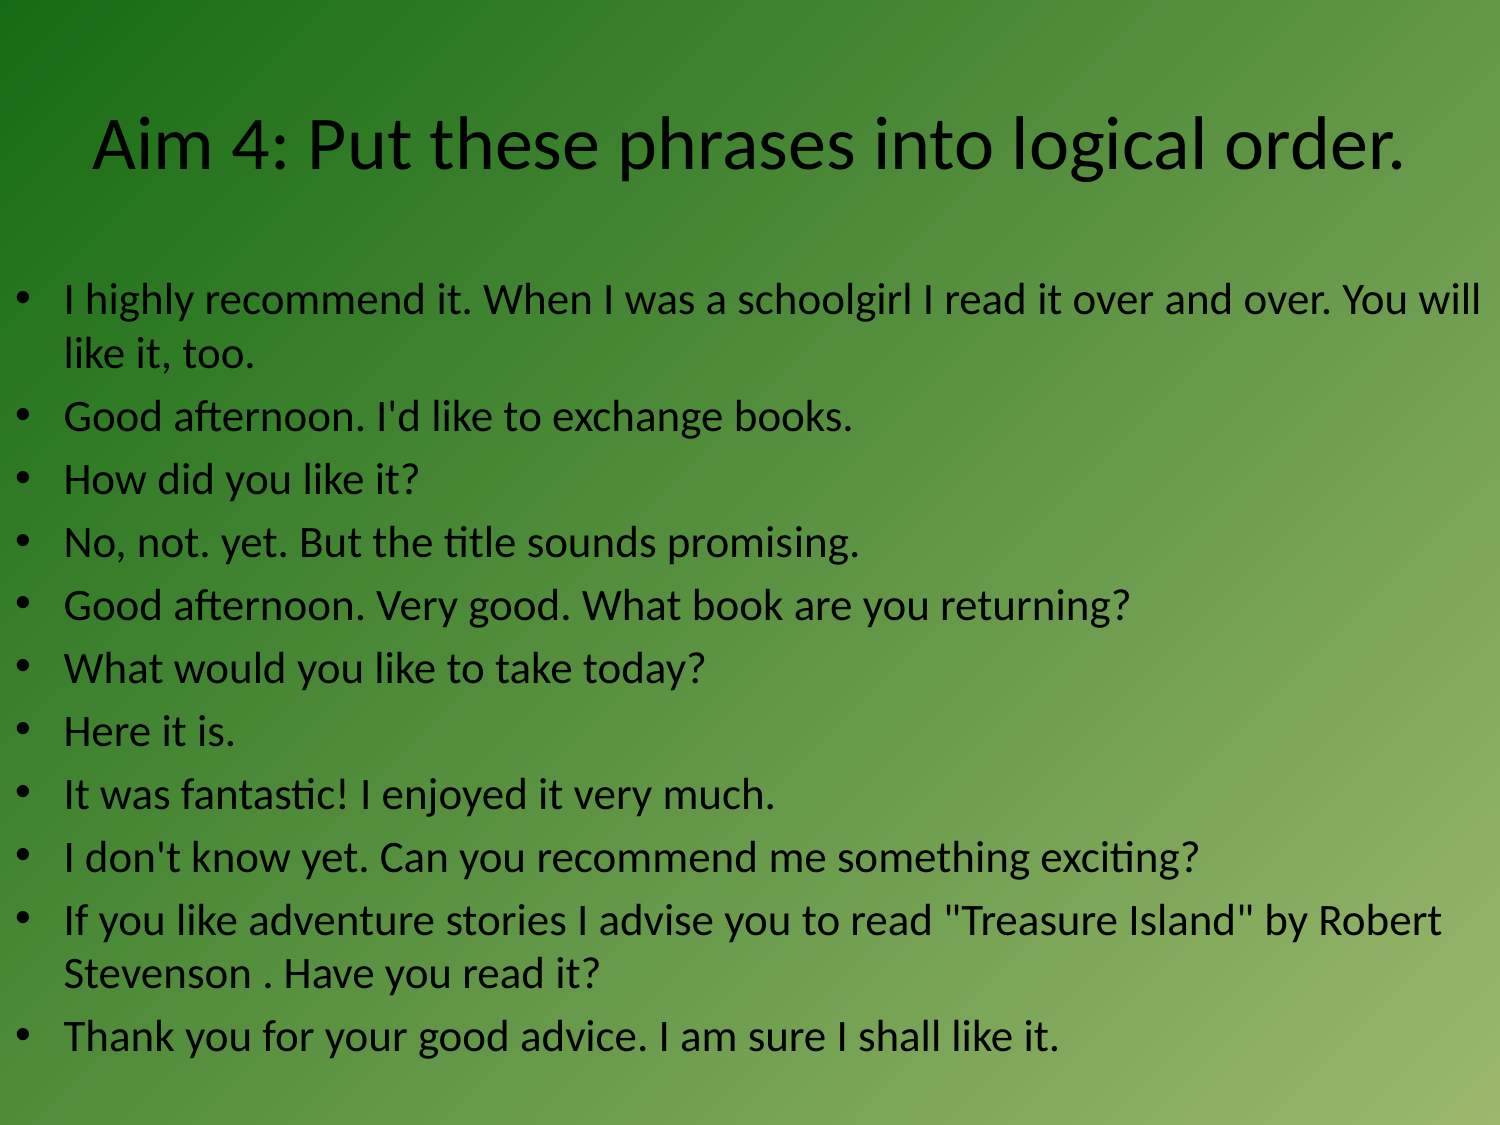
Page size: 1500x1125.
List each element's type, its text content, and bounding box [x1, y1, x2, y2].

title Aim 4: Put these phrases into logical order. [75, 45, 1425, 233]
list I highly recommend it. When I was a schoolgirl I read it over and over. You will like it, too. Good afternoon. I'd like to exchange books. How did you like it? No, not. yet. But the title sounds promis­ing. Good afternoon. Very good. What book are you returning? What would you like to take today? Here it is. It was fantastic! I enjoyed it very much. I don't know yet. Can you recommend me something exciting? If you like adventure stories I advise you to read "Treasure Island" by Robert Stevenson . Have you read it? Thank you for your good advice. I am sure I shall like it. [0, 262, 1500, 1079]
